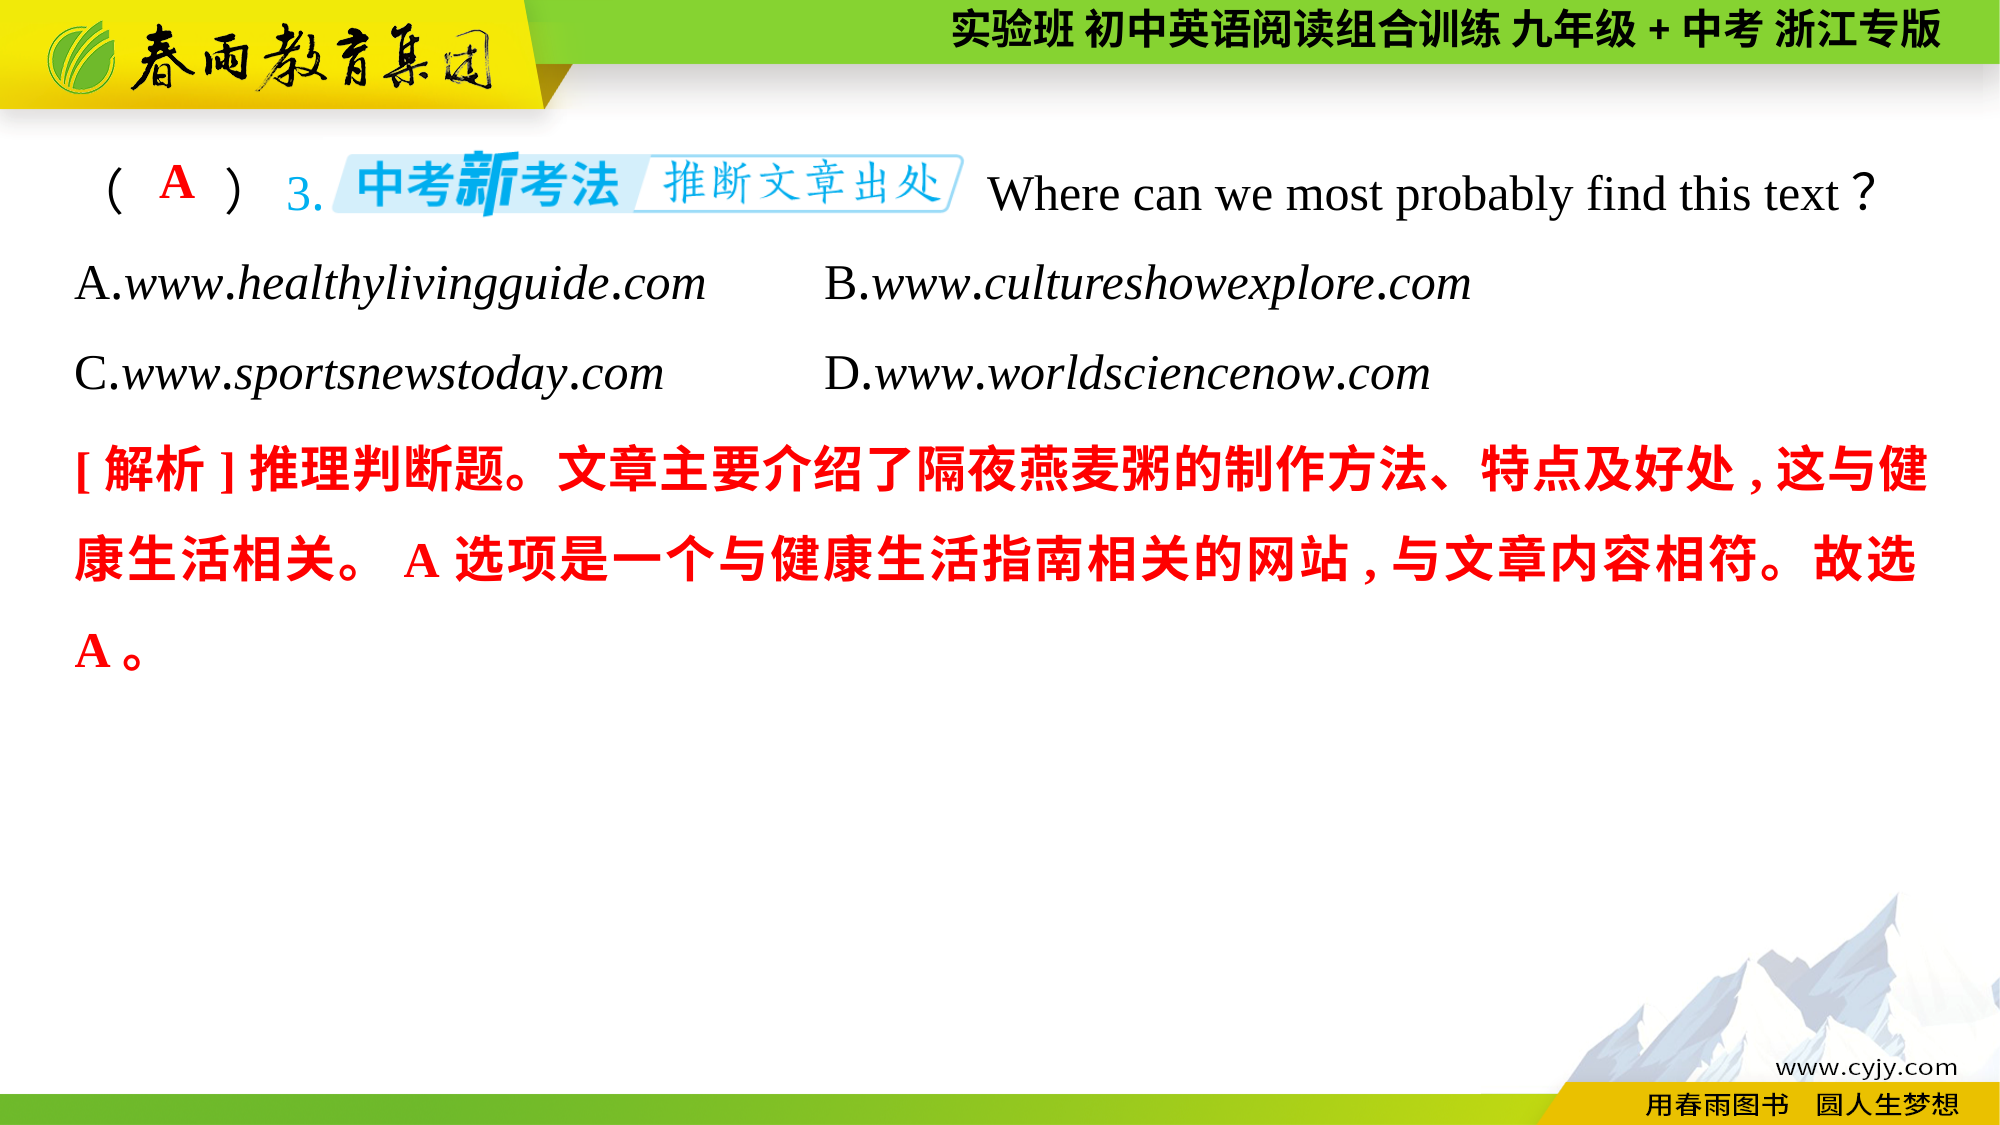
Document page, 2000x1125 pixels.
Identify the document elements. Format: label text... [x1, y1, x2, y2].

text_box [解析]推理判断题。文章主要介绍了隔夜燕麦粥的制作方法、特点及好处,这与健康生活相关。A选项是一个与健康生活指南相关的网站,与文章内容相符。故选A。 [59, 400, 1944, 686]
text_box A [144, 140, 211, 216]
picture [0, 0, 2000, 1125]
list （ ）3. Where can we most probably find this text？ A.www.healthylivingguide.com B.www.cultureshowexplore.com C.www.sportsnewstoday.com D.www.worldsciencenow.com [59, 122, 1944, 399]
